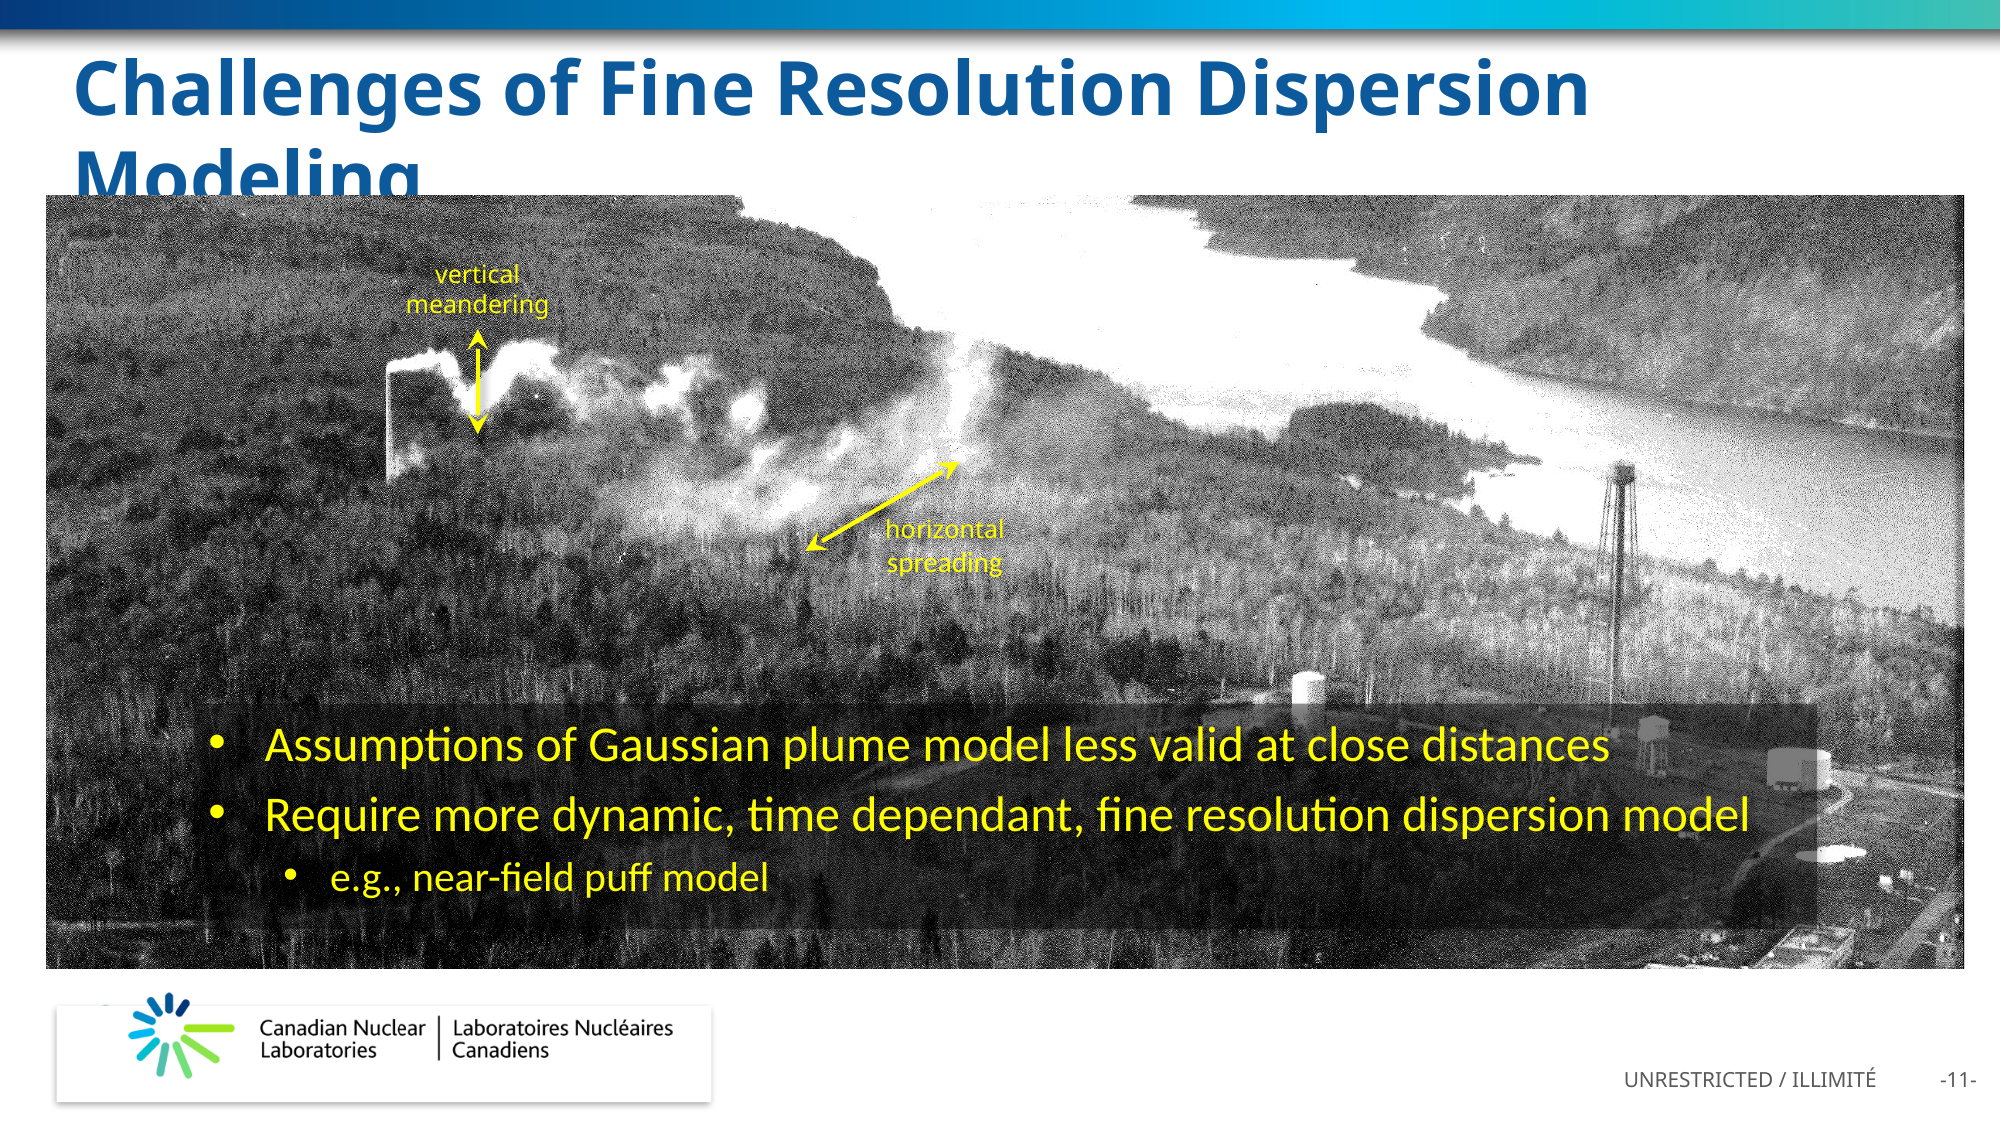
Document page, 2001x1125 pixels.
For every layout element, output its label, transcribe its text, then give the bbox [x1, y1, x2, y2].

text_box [804, 461, 960, 552]
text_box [56, 980, 712, 1105]
picture [0, 0, 2000, 87]
picture [0, 195, 2000, 1125]
title Challenges of Fine Resolution Dispersion Modeling [57, 78, 1940, 184]
